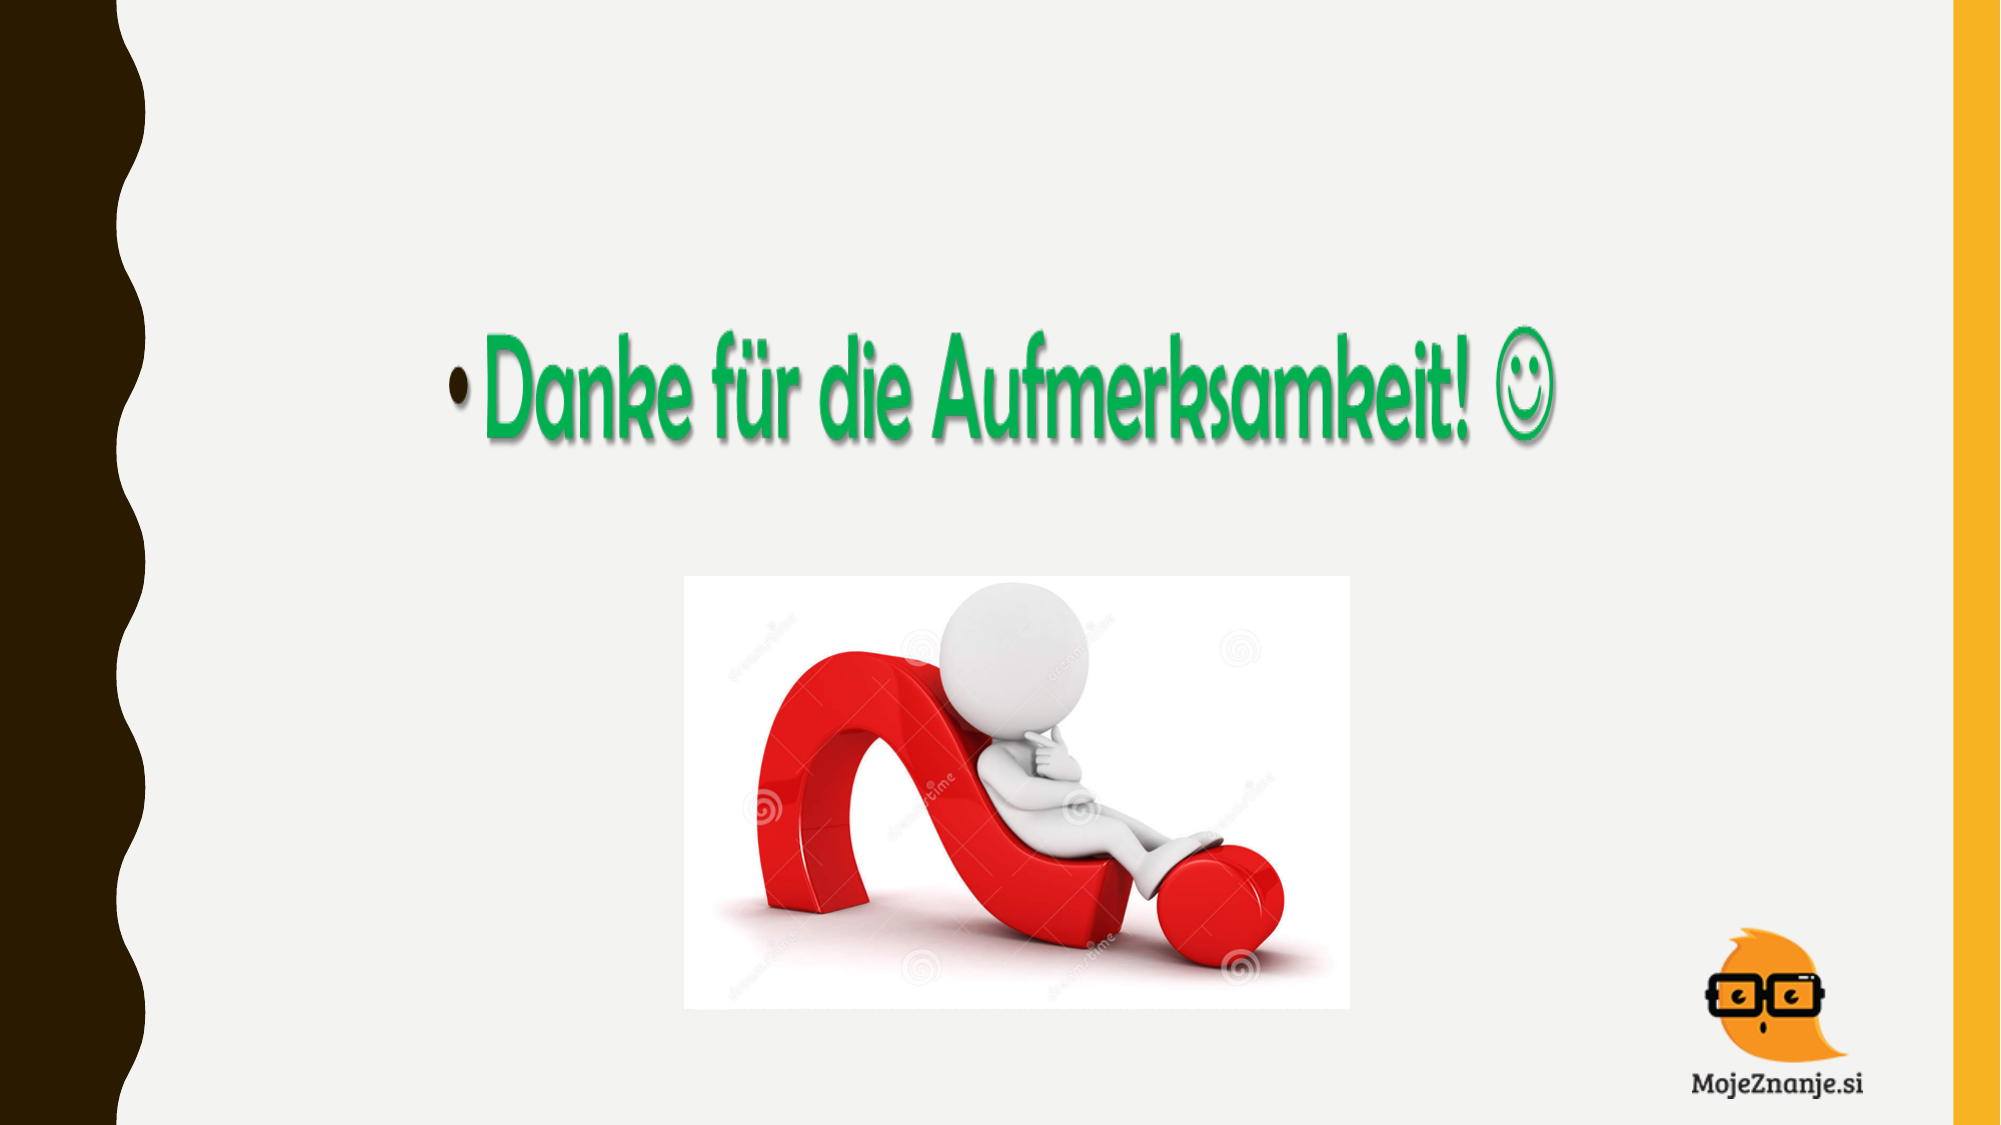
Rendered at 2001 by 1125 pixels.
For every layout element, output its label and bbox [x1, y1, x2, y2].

list [401, 241, 1608, 577]
picture [1692, 926, 1863, 1099]
picture [659, 576, 1350, 1010]
